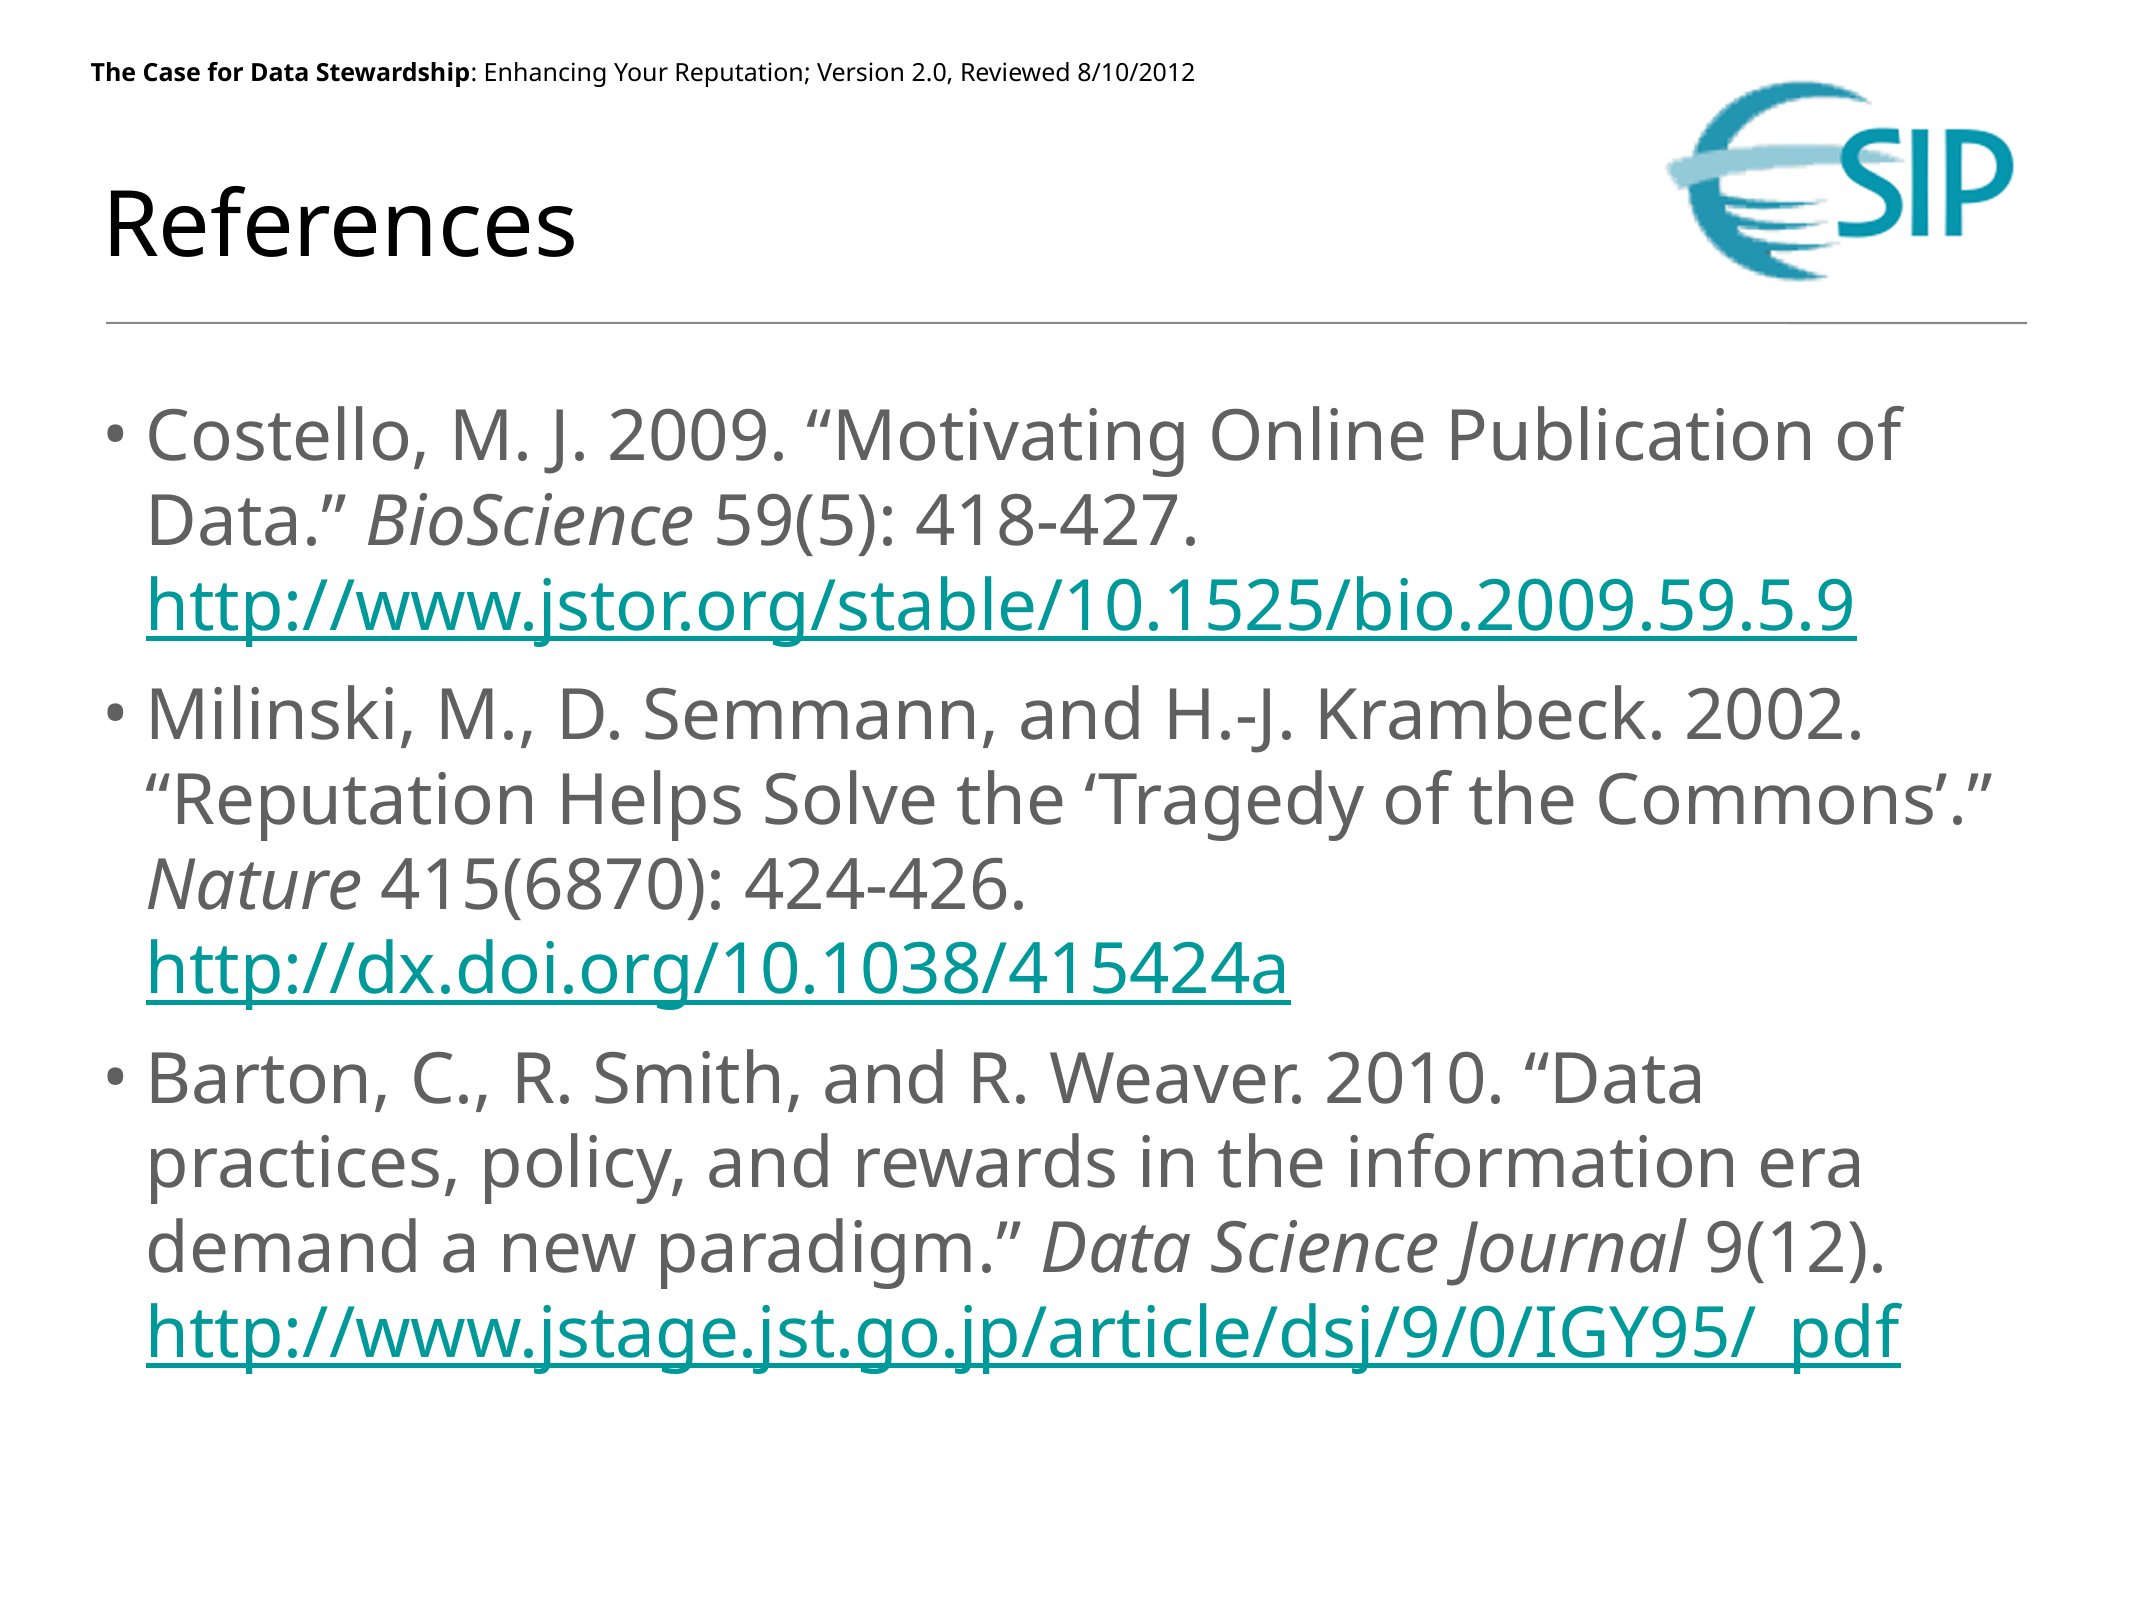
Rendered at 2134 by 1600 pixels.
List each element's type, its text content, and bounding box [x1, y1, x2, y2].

title References [93, 53, 2040, 284]
list Costello, M. J. 2009. “Motivating Online Publication of Data.” BioScience 59(5): 418-427. http://www.jstor.org/stable/10.1525/bio.2009.59.5.9 Milinski, M., D. Semmann, and H.-J. Krambeck. 2002. “Reputation Helps Solve the ‘Tragedy of the Commons’.” Nature 415(6870): 424-426. http://dx.doi.org/10.1038/415424a Barton, C., R. Smith, and R. Weaver. 2010. “Data practices, policy, and rewards in the information era demand a new paradigm.” Data Science Journal 9(12). http://www.jstage.jst.go.jp/article/dsj/9/0/IGY95/_pdf [93, 380, 2040, 1459]
